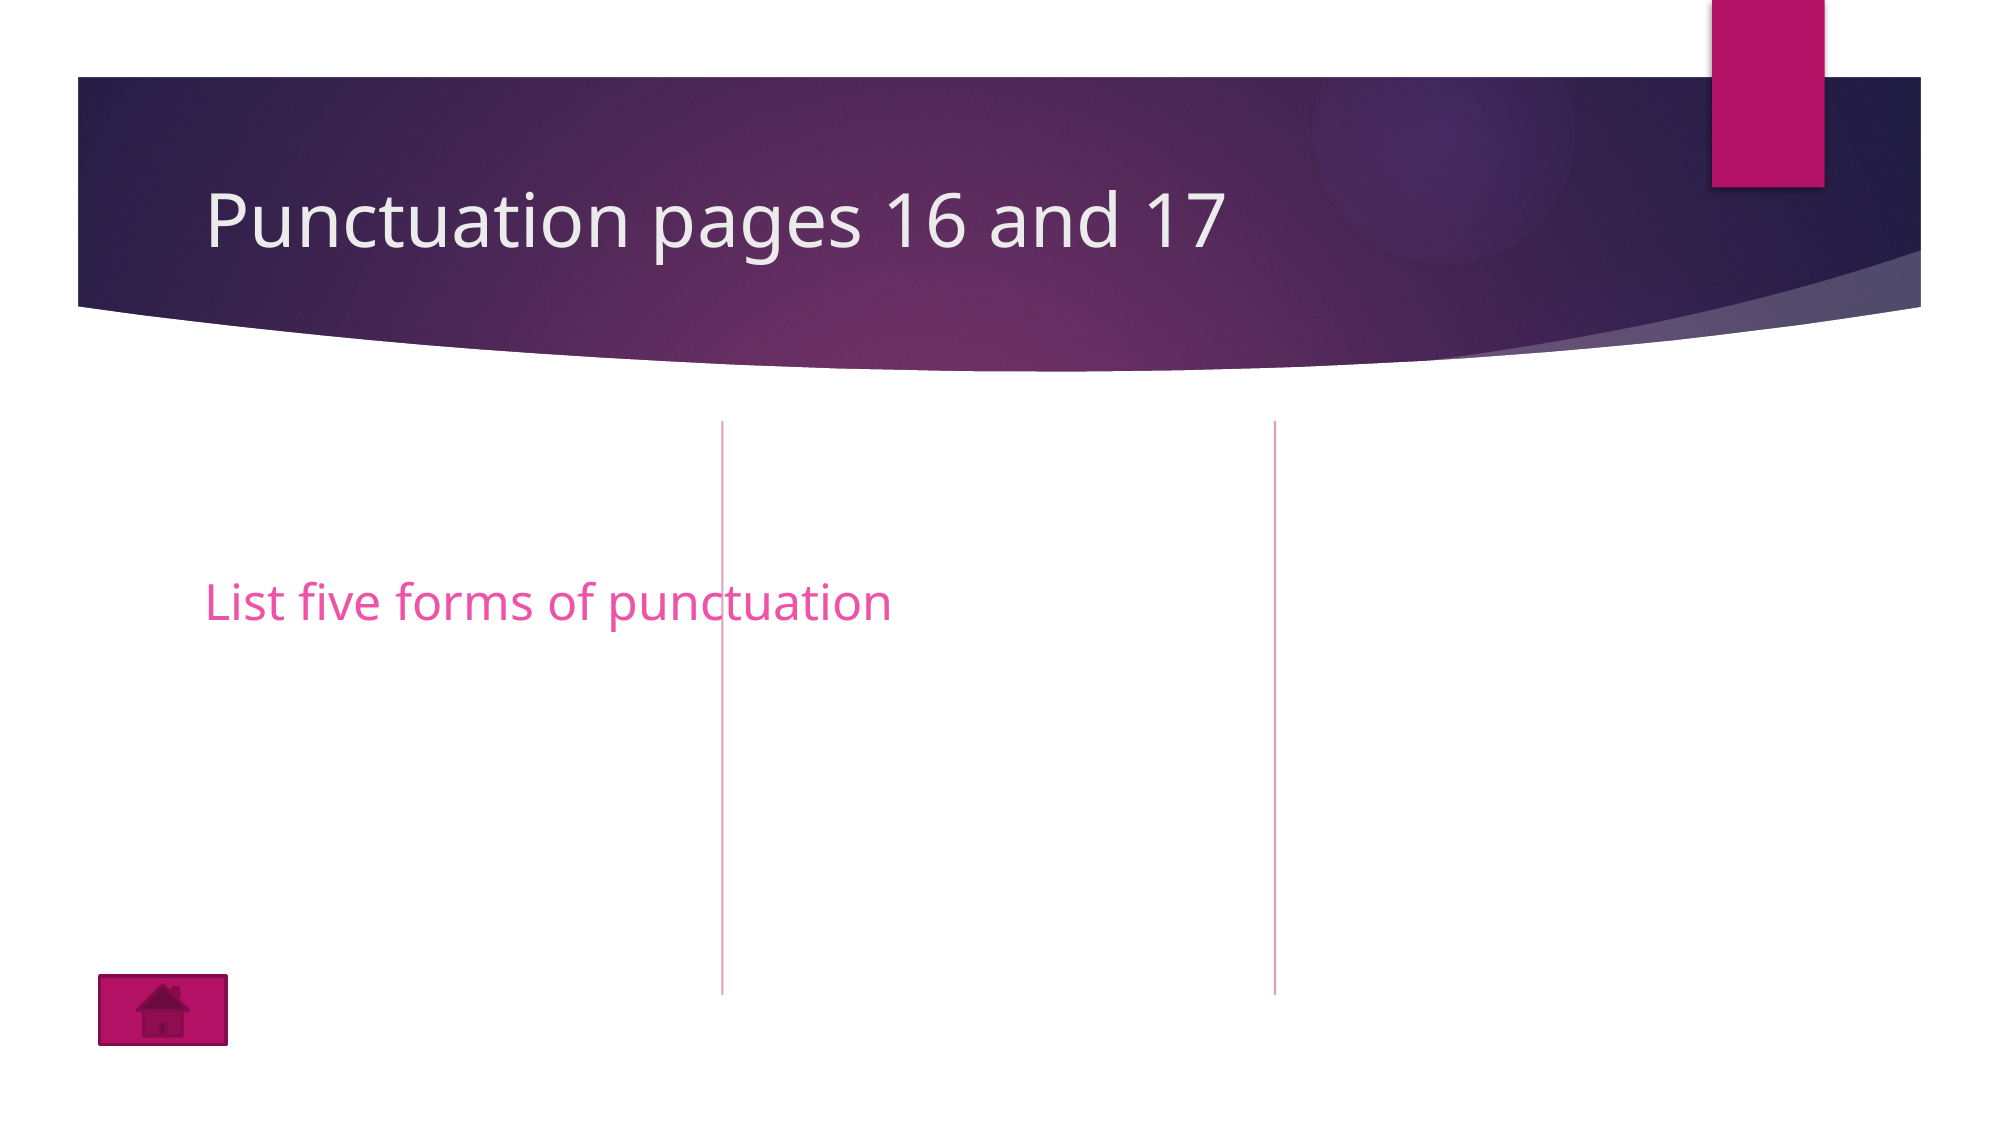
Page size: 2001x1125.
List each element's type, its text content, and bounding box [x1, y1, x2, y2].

text_box [98, 974, 228, 1046]
title Punctuation pages 16 and 17 [189, 159, 1638, 276]
list List five forms of punctuation [189, 492, 1638, 638]
